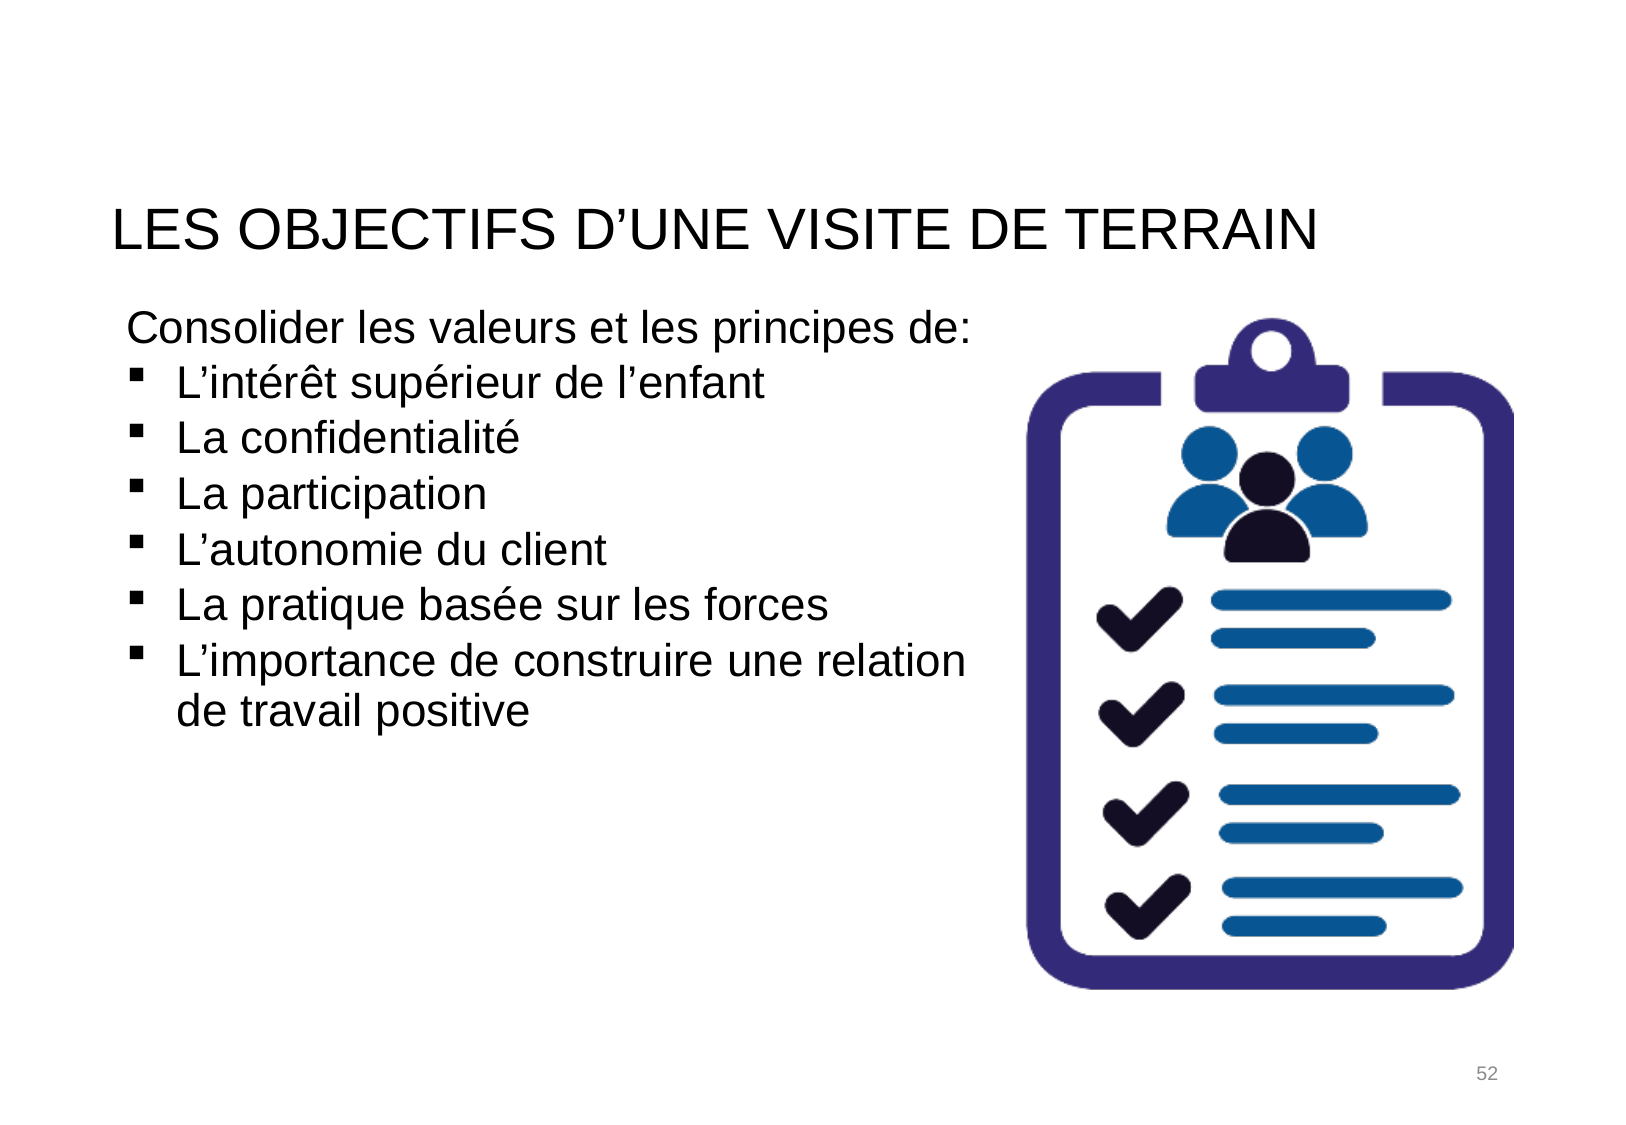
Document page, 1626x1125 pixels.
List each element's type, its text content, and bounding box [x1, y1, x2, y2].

picture [1017, 298, 1514, 1015]
list Consolider les valeurs et les principes de: L’intérêt supérieur de l’enfant La confidentialité La participation L’autonomie du client La pratique basée sur les forces L’importance de construire une relation de travail positive [111, 297, 991, 1014]
title Les objectifs d’une visite de terrain [111, 59, 1514, 270]
slide_number 52 [1147, 1042, 1514, 1103]
